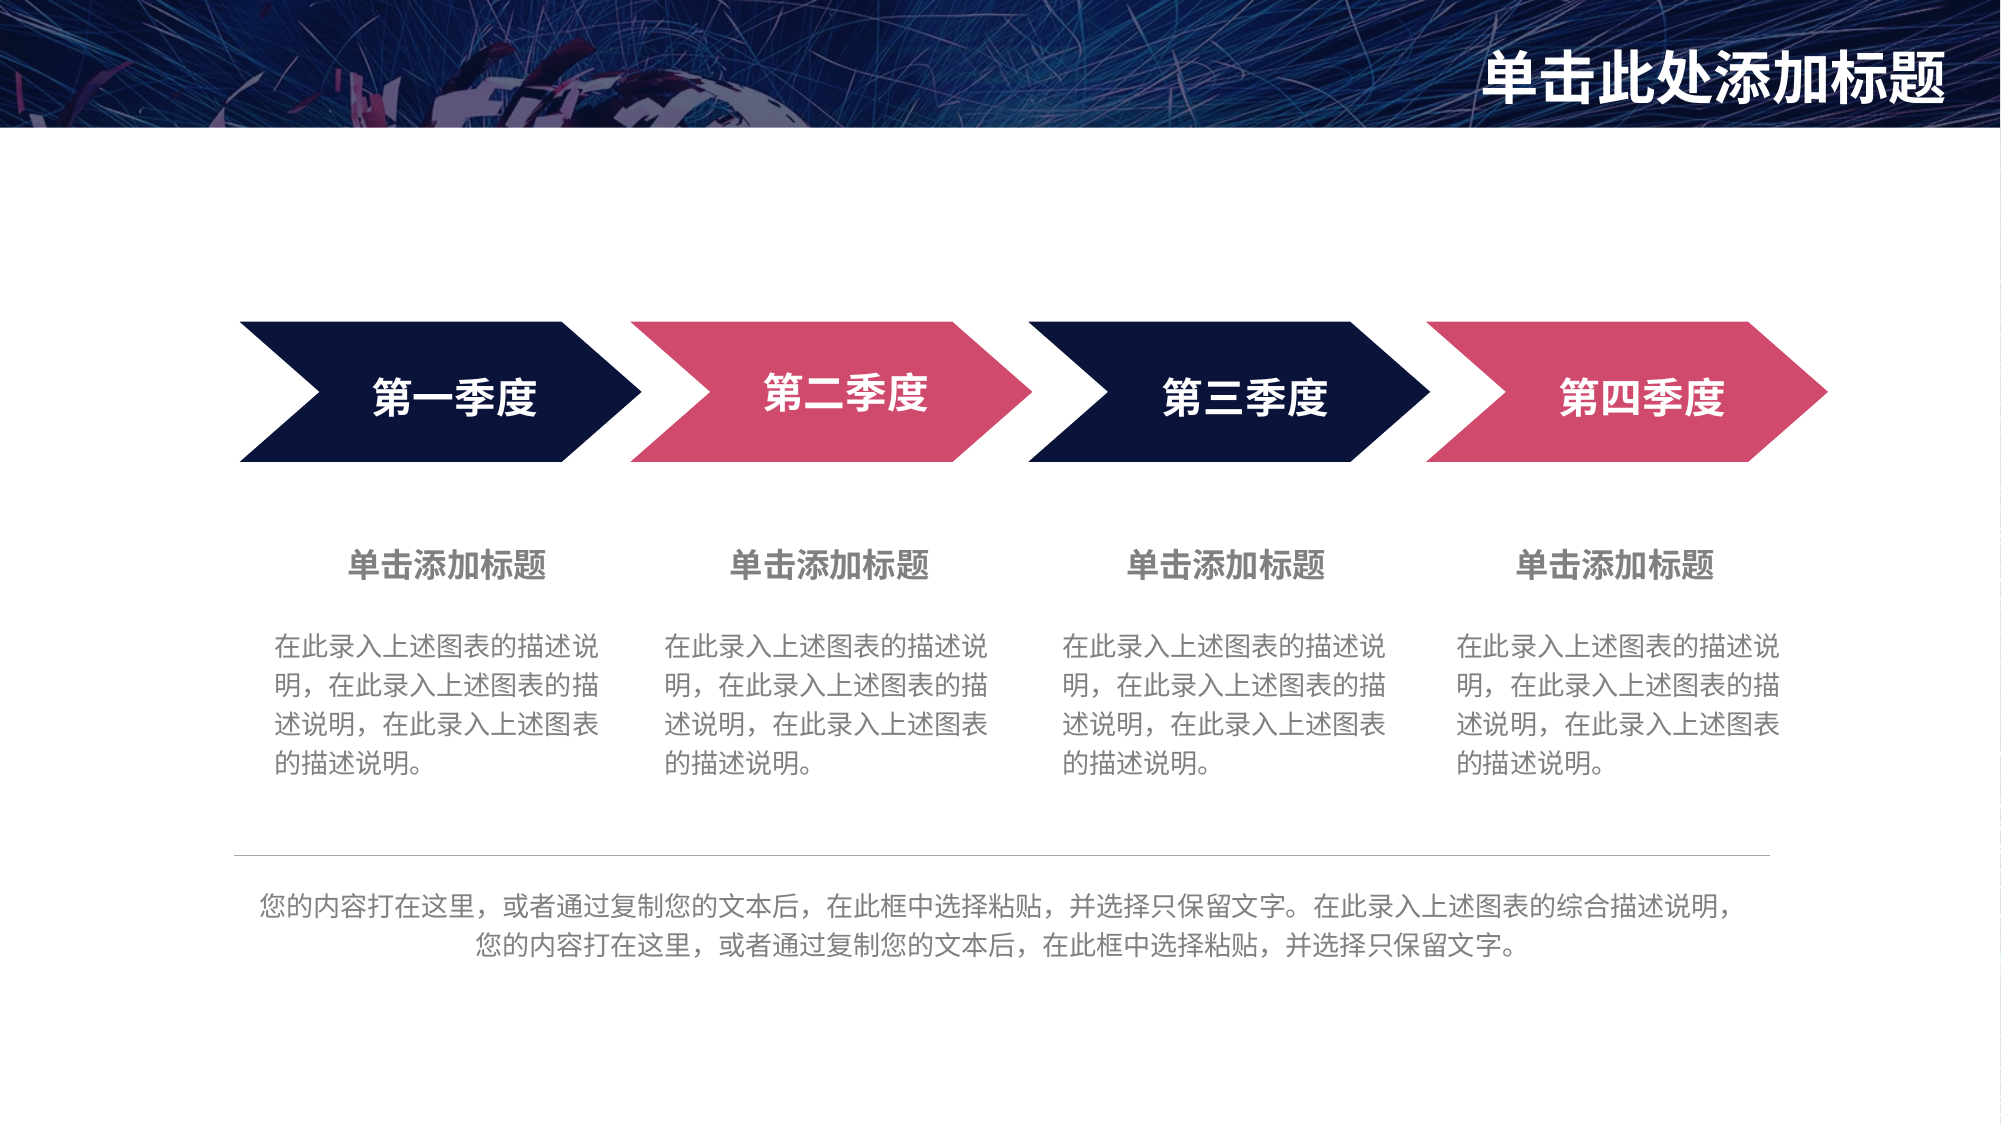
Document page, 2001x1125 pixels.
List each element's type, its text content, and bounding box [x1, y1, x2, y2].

text_box 在此录入上述图表的描述说明，在此录入上述图表的描述说明，在此录入上述图表的描述说明。 [1047, 615, 1413, 787]
text_box 在此录入上述图表的描述说明，在此录入上述图表的描述说明，在此录入上述图表的描述说明。 [649, 615, 1012, 787]
text_box 单击添加标题 [1111, 537, 1341, 593]
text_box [649, 317, 1017, 467]
text_box 在此录入上述图表的描述说明，在此录入上述图表的描述说明，在此录入上述图表的描述说明。 [1440, 615, 1804, 787]
title 单击此处添加标题 [236, 33, 1962, 128]
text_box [228, 317, 649, 467]
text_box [1437, 317, 1835, 467]
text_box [1017, 317, 1437, 467]
text_box 单击添加标题 [714, 537, 945, 593]
text_box 在此录入上述图表的描述说明，在此录入上述图表的描述说明，在此录入上述图表的描述说明。 [259, 615, 629, 787]
text_box 您的内容打在这里，或者通过复制您的文本后，在此框中选择粘贴，并选择只保留文字。在此录入上述图表的综合描述说明，您的内容打在这里，或者通过复制您的文本后，在此框中选择粘贴，并选择只保留文字。 [232, 875, 1772, 969]
text_box 单击添加标题 [1500, 537, 1731, 593]
text_box 单击添加标题 [332, 537, 563, 593]
